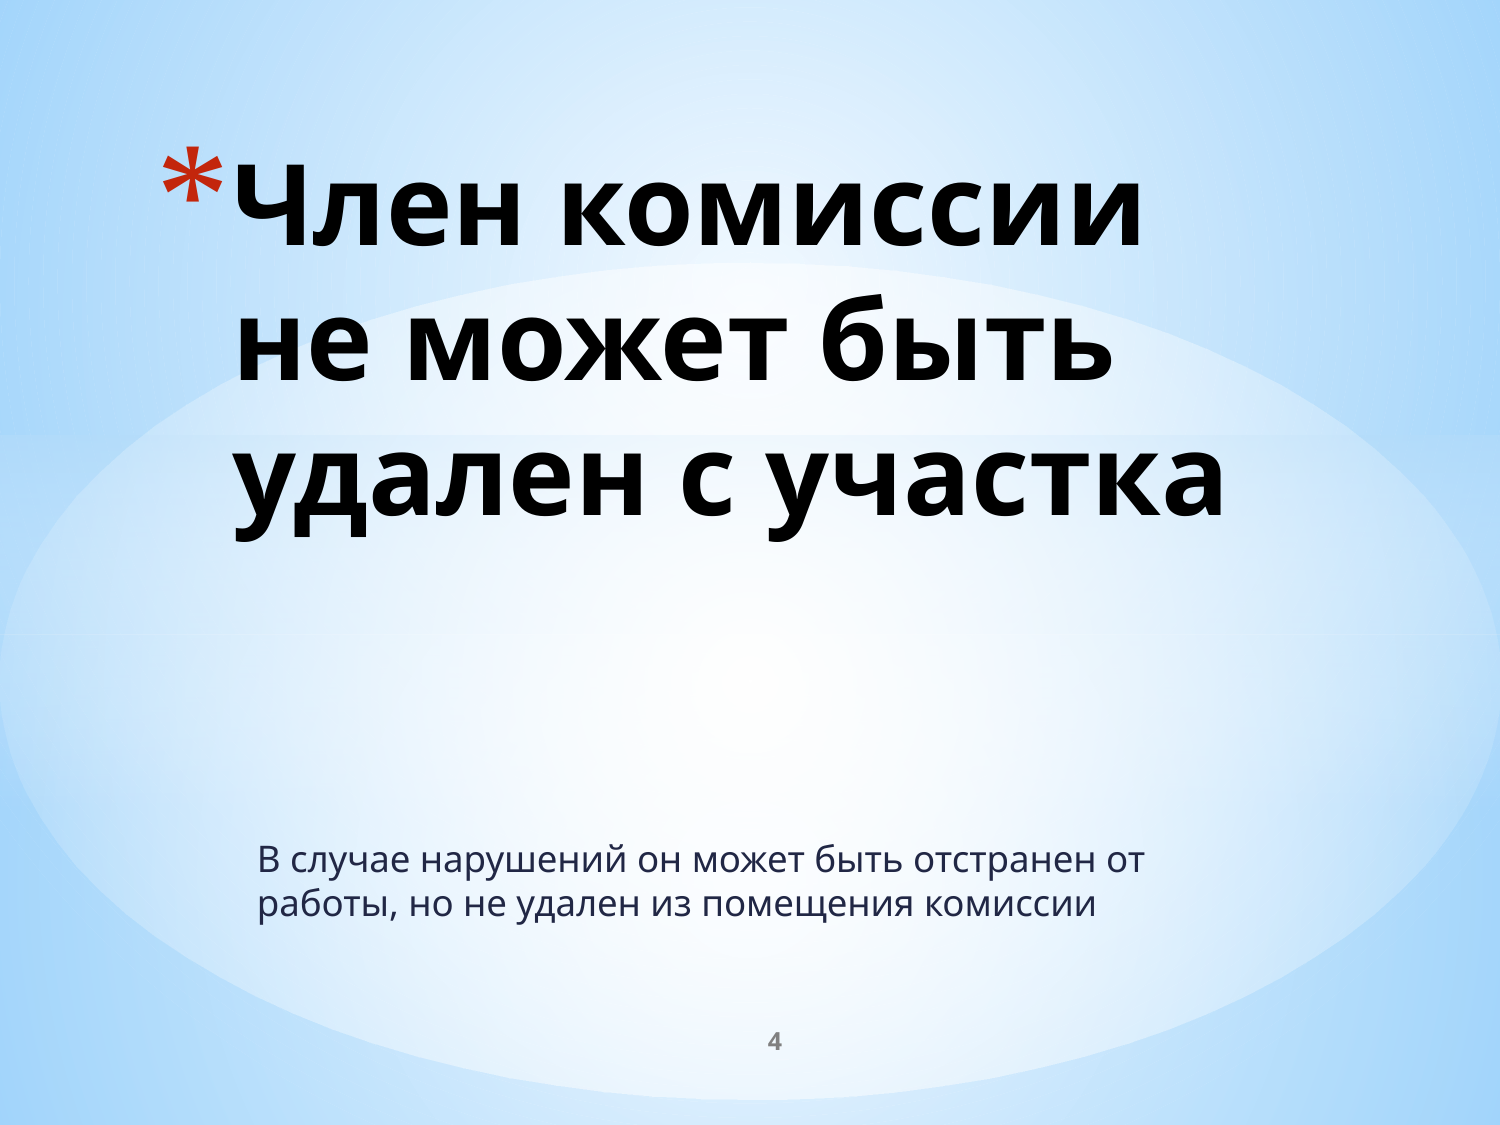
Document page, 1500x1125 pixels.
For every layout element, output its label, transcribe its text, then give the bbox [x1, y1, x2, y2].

subtitle В случае нарушений он может быть отстранен от работы, но не удален из помещения комиссии [241, 828, 1167, 974]
slide_number 4 [624, 1012, 925, 1073]
title Член комиссии не может быть удален с участка [112, 125, 1290, 420]
